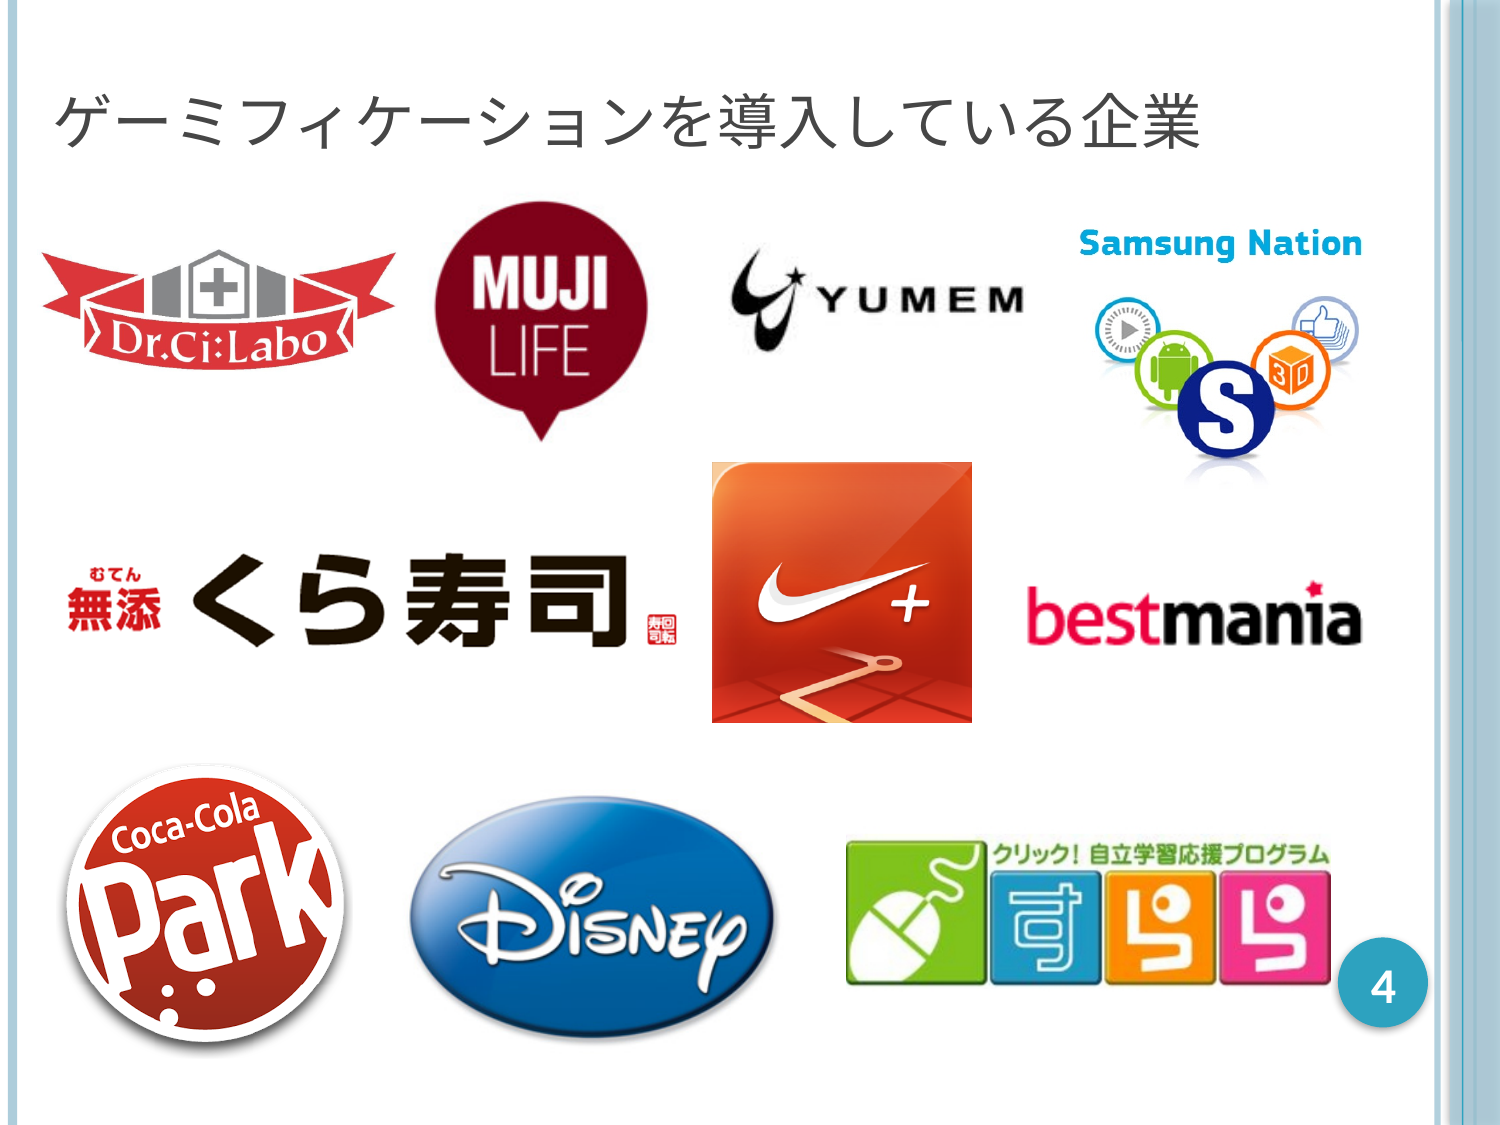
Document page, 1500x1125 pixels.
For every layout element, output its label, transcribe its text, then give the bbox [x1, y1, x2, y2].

picture [56, 763, 353, 1060]
picture [371, 789, 821, 1055]
picture [50, 545, 694, 656]
slide_number 4 [1337, 940, 1434, 1027]
picture [403, 179, 678, 455]
title ゲーミフィケーションを導入している企業 [37, 30, 1459, 164]
picture [711, 461, 973, 723]
picture [1004, 517, 1382, 723]
picture [37, 242, 400, 377]
picture [714, 207, 1416, 498]
picture [846, 729, 1331, 1093]
